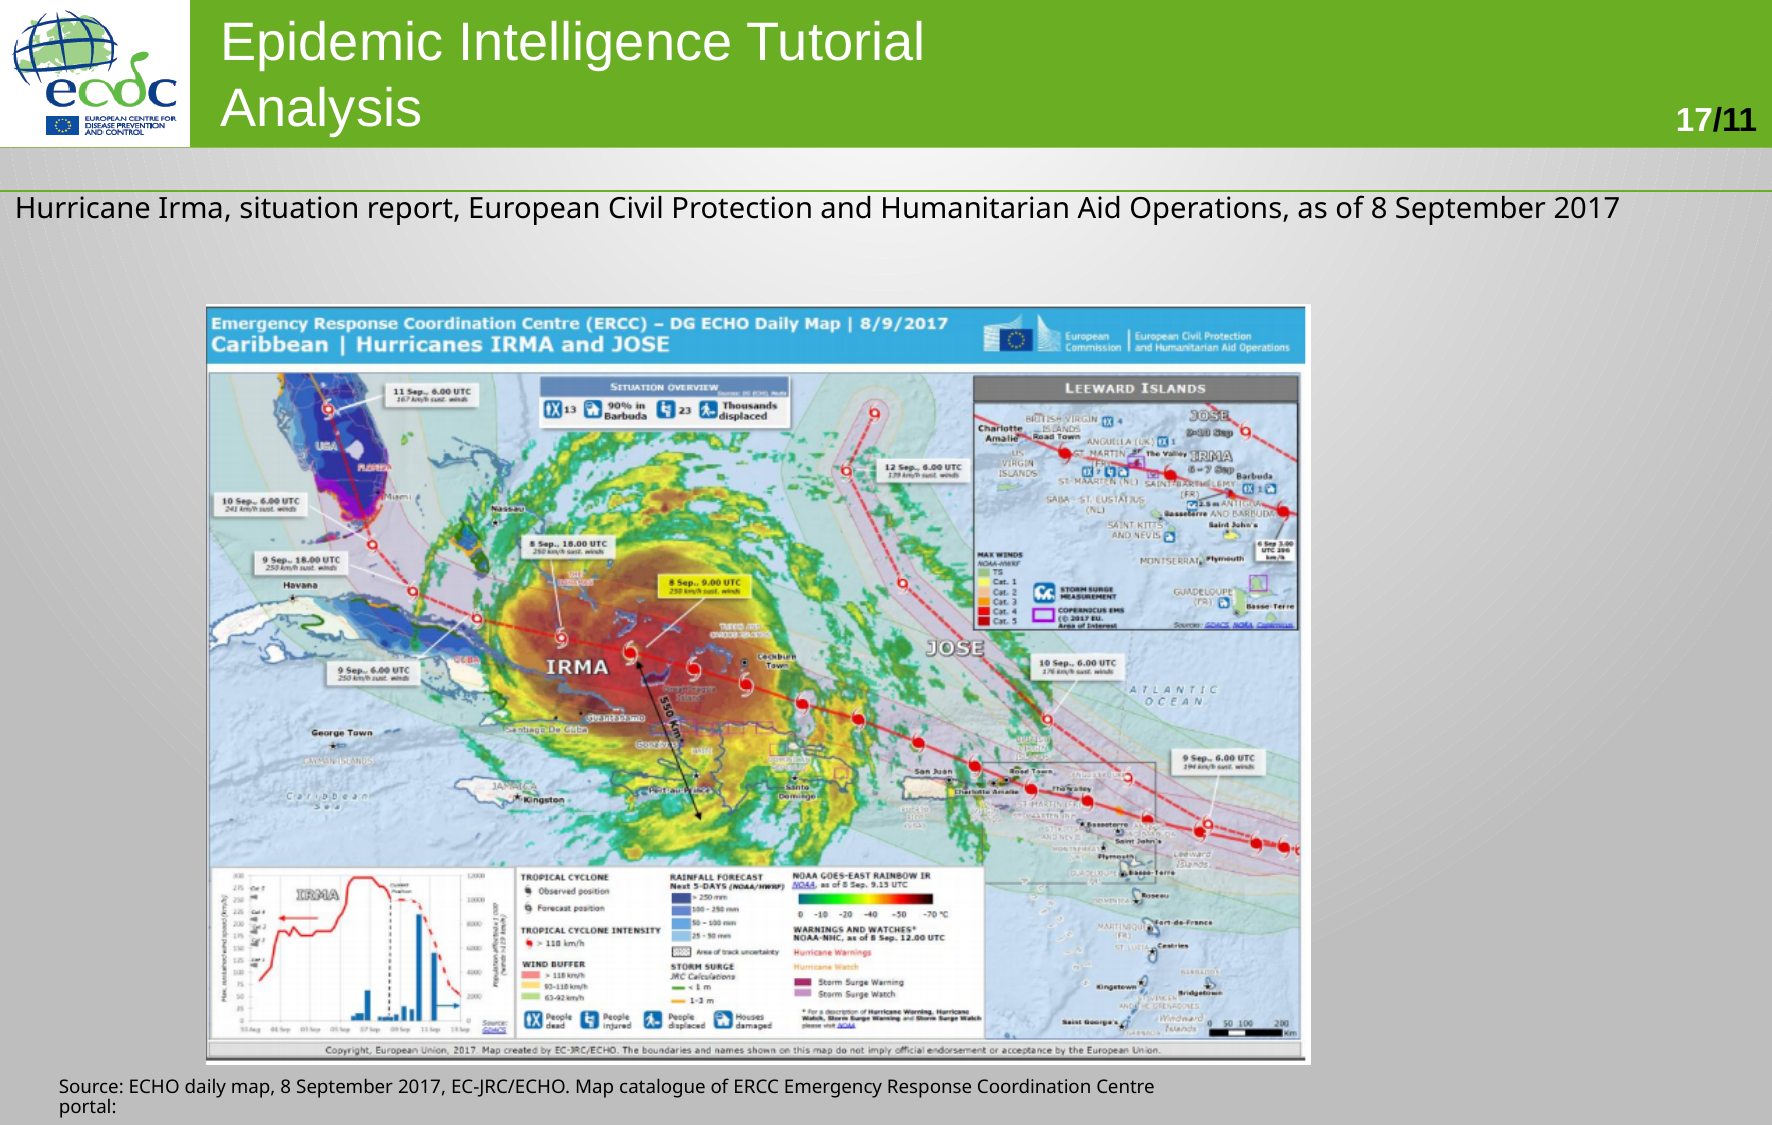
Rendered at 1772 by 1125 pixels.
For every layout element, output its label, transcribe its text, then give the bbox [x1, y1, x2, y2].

text_box Source: ECHO daily map, 8 September 2017, EC-JRC/ECHO. Map catalogue of ERCC Emergency Response Coordination Centre portal: https://erccportal.jrc.ec.europa.eu/getdailymap/docId/2220 [44, 1070, 1219, 1125]
text_box Hurricane Irma, situation report, European Civil Protection and Humanitarian Aid Operations, as of 8 September 2017 [0, 185, 1691, 233]
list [206, 304, 1311, 1065]
picture [0, 0, 190, 147]
